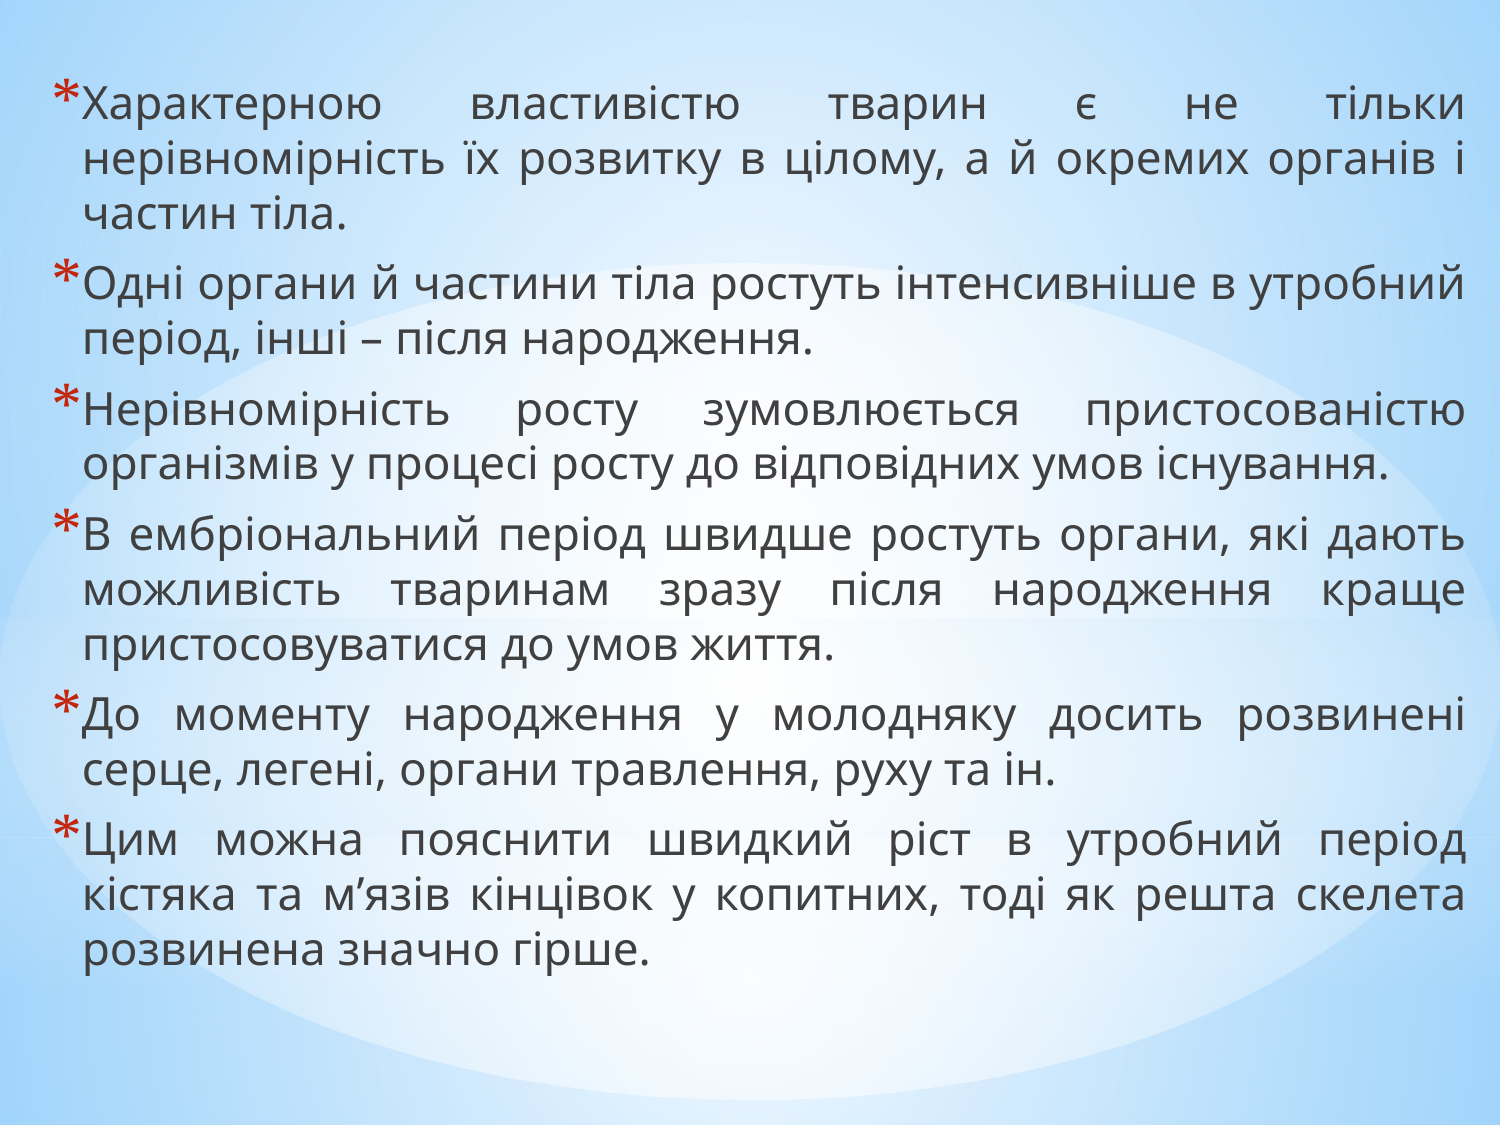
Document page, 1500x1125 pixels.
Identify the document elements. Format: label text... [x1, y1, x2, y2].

list Характерною властивістю тварин є не тільки нерівномірність їх розвитку в цілому, а й окремих органів і частин тіла. Одні органи й частини тіла ростуть інтенсивніше в утробний період, інші – після народження. Нерівномірність росту зумовлюється пристосованістю організмів у процесі росту до відповідних умов існування. В ембріональний період швидше ростуть органи, які дають можливість тваринам зразу після народження краще пристосовуватися до умов життя. До моменту народження у молодняку досить розвинені серце, легені, органи травлення, руху та ін. Цим можна пояснити швидкий ріст в утробний період кістяка та м’язів кінцівок у копитних, тоді як решта скелета розвинена значно гірше. [29, 66, 1483, 1125]
